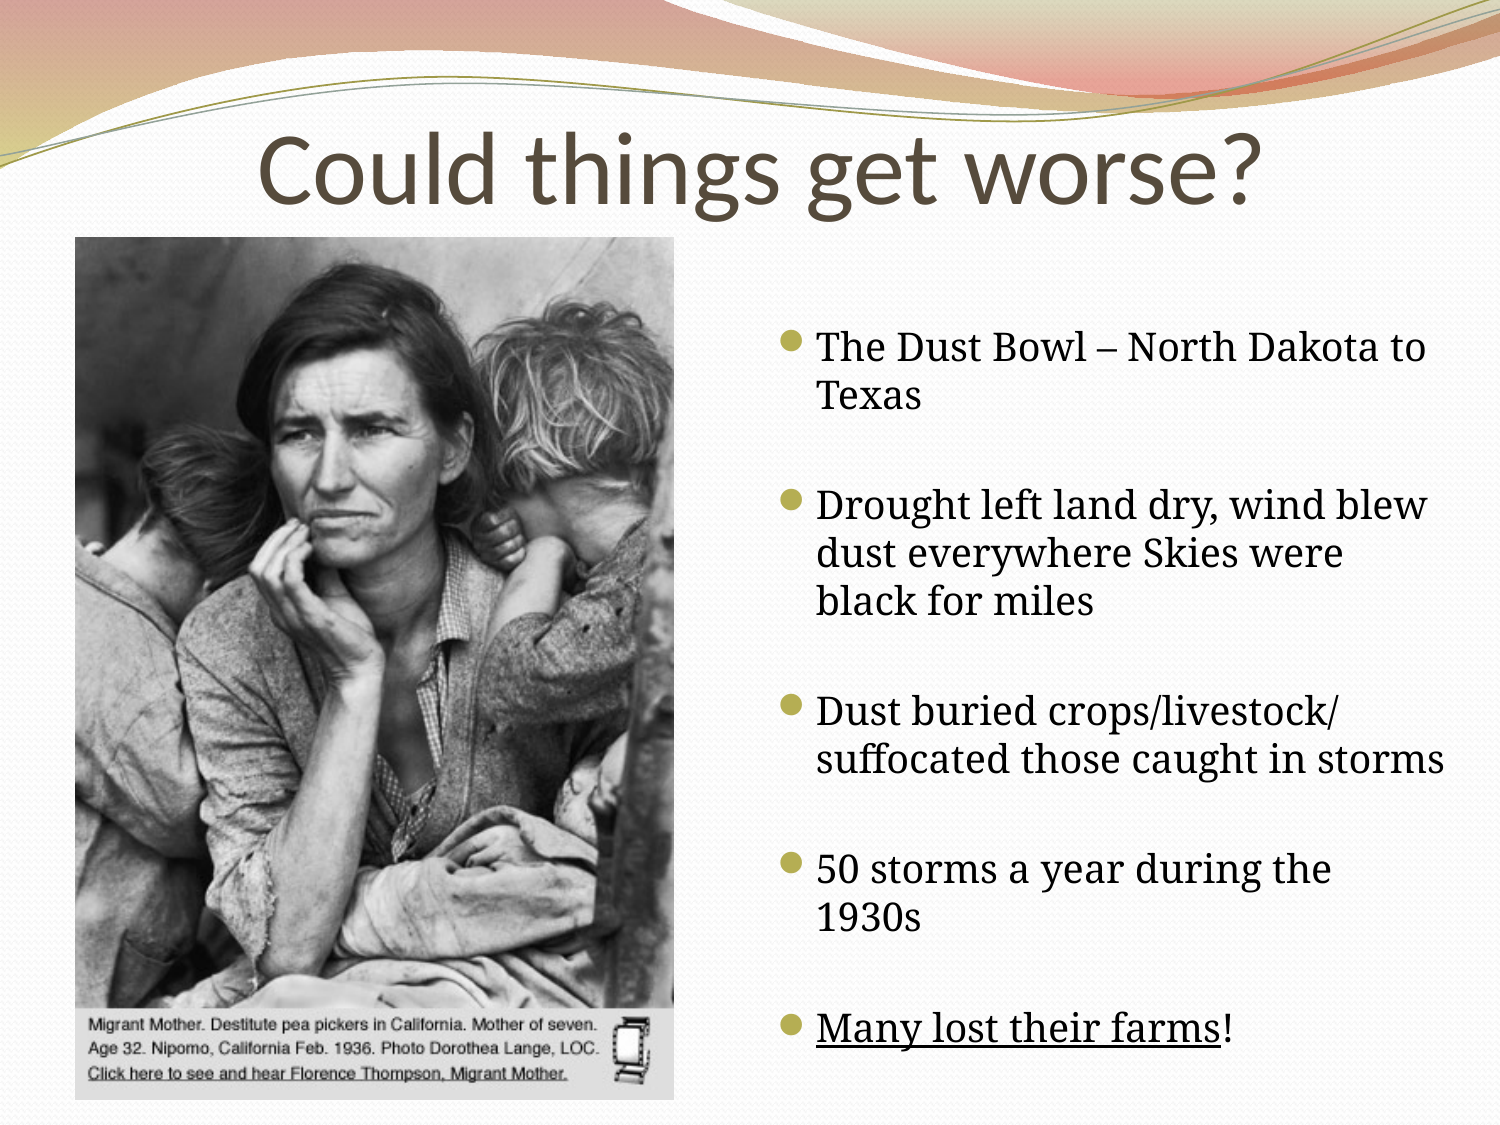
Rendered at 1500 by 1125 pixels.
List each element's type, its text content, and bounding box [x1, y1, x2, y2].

picture [74, 237, 674, 1101]
title Could things get worse? [87, 37, 1438, 225]
list The Dust Bowl – North Dakota to Texas Drought left land dry, wind blew dust everywhere Skies were black for miles Dust buried crops/livestock/ suffocated those caught in storms 50 storms a year during the 1930s Many lost their farms! [762, 314, 1463, 1100]
